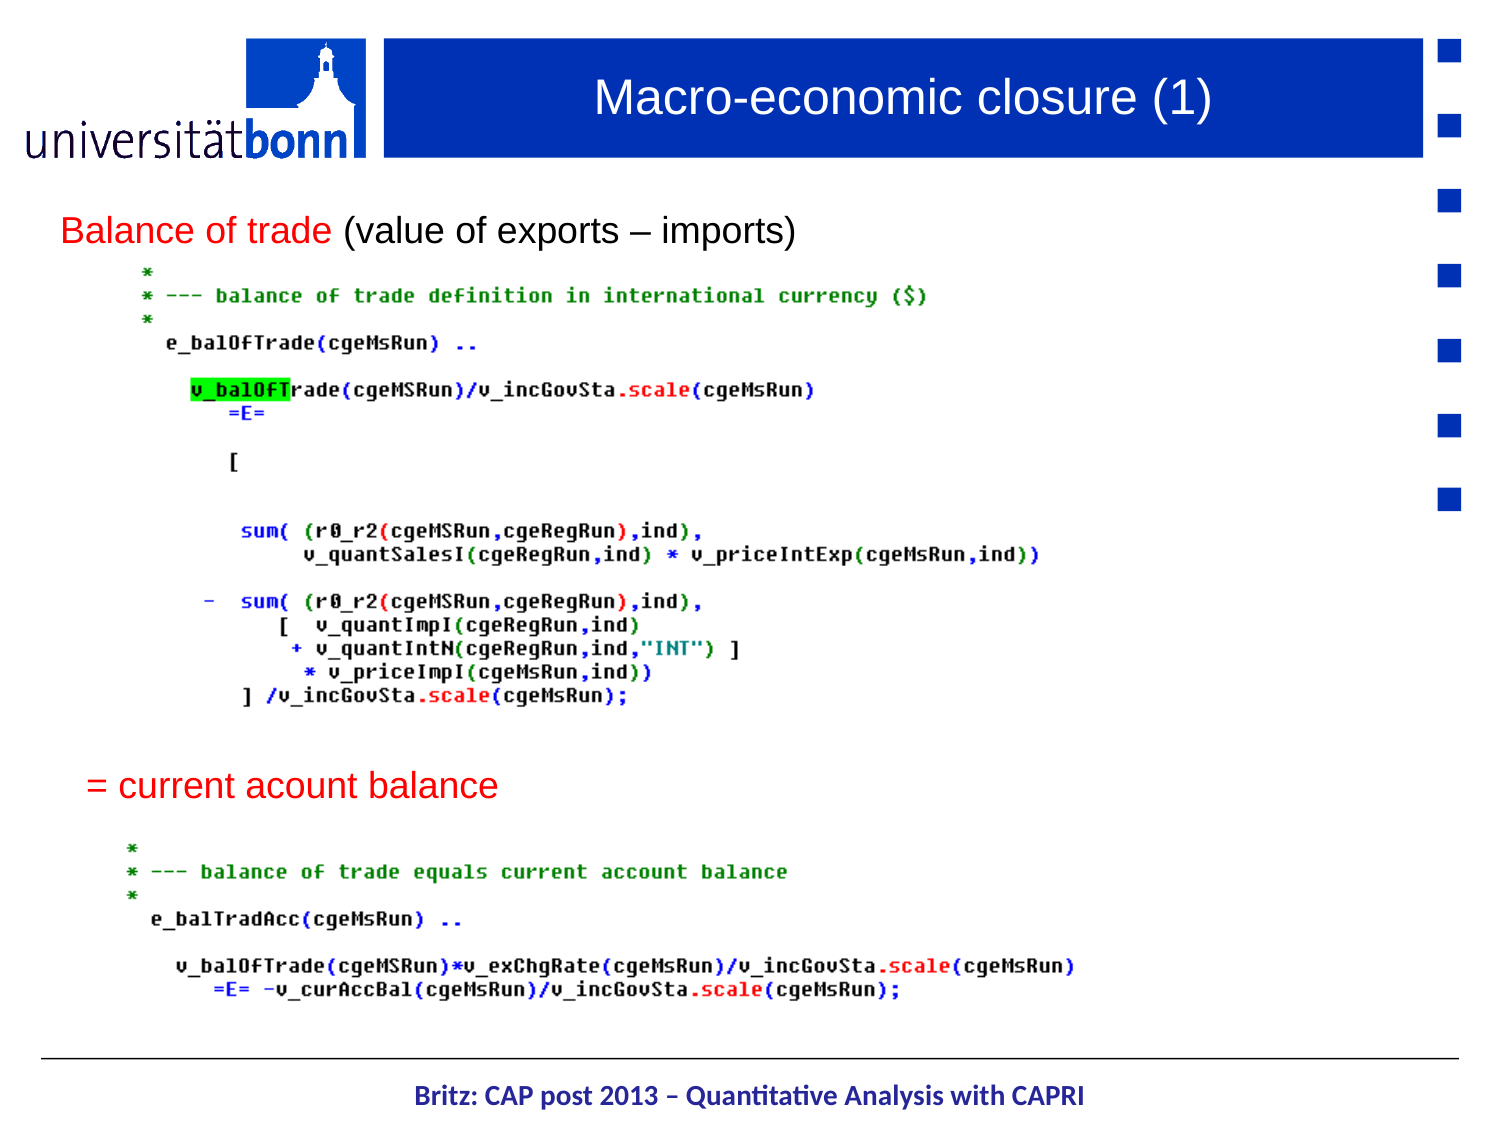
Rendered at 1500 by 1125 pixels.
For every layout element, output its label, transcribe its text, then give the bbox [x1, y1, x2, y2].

picture [136, 262, 1266, 718]
footer Britz: CAP post 2013 – Quantitative Analysis with CAPRI [40, 1070, 1460, 1107]
text_box Balance of trade (value of exports – imports) [45, 198, 812, 259]
title Macro-economic closure (1) [383, 38, 1424, 158]
text_box = current acount balance [71, 753, 514, 814]
picture [24, 36, 368, 160]
picture [124, 824, 1146, 1013]
